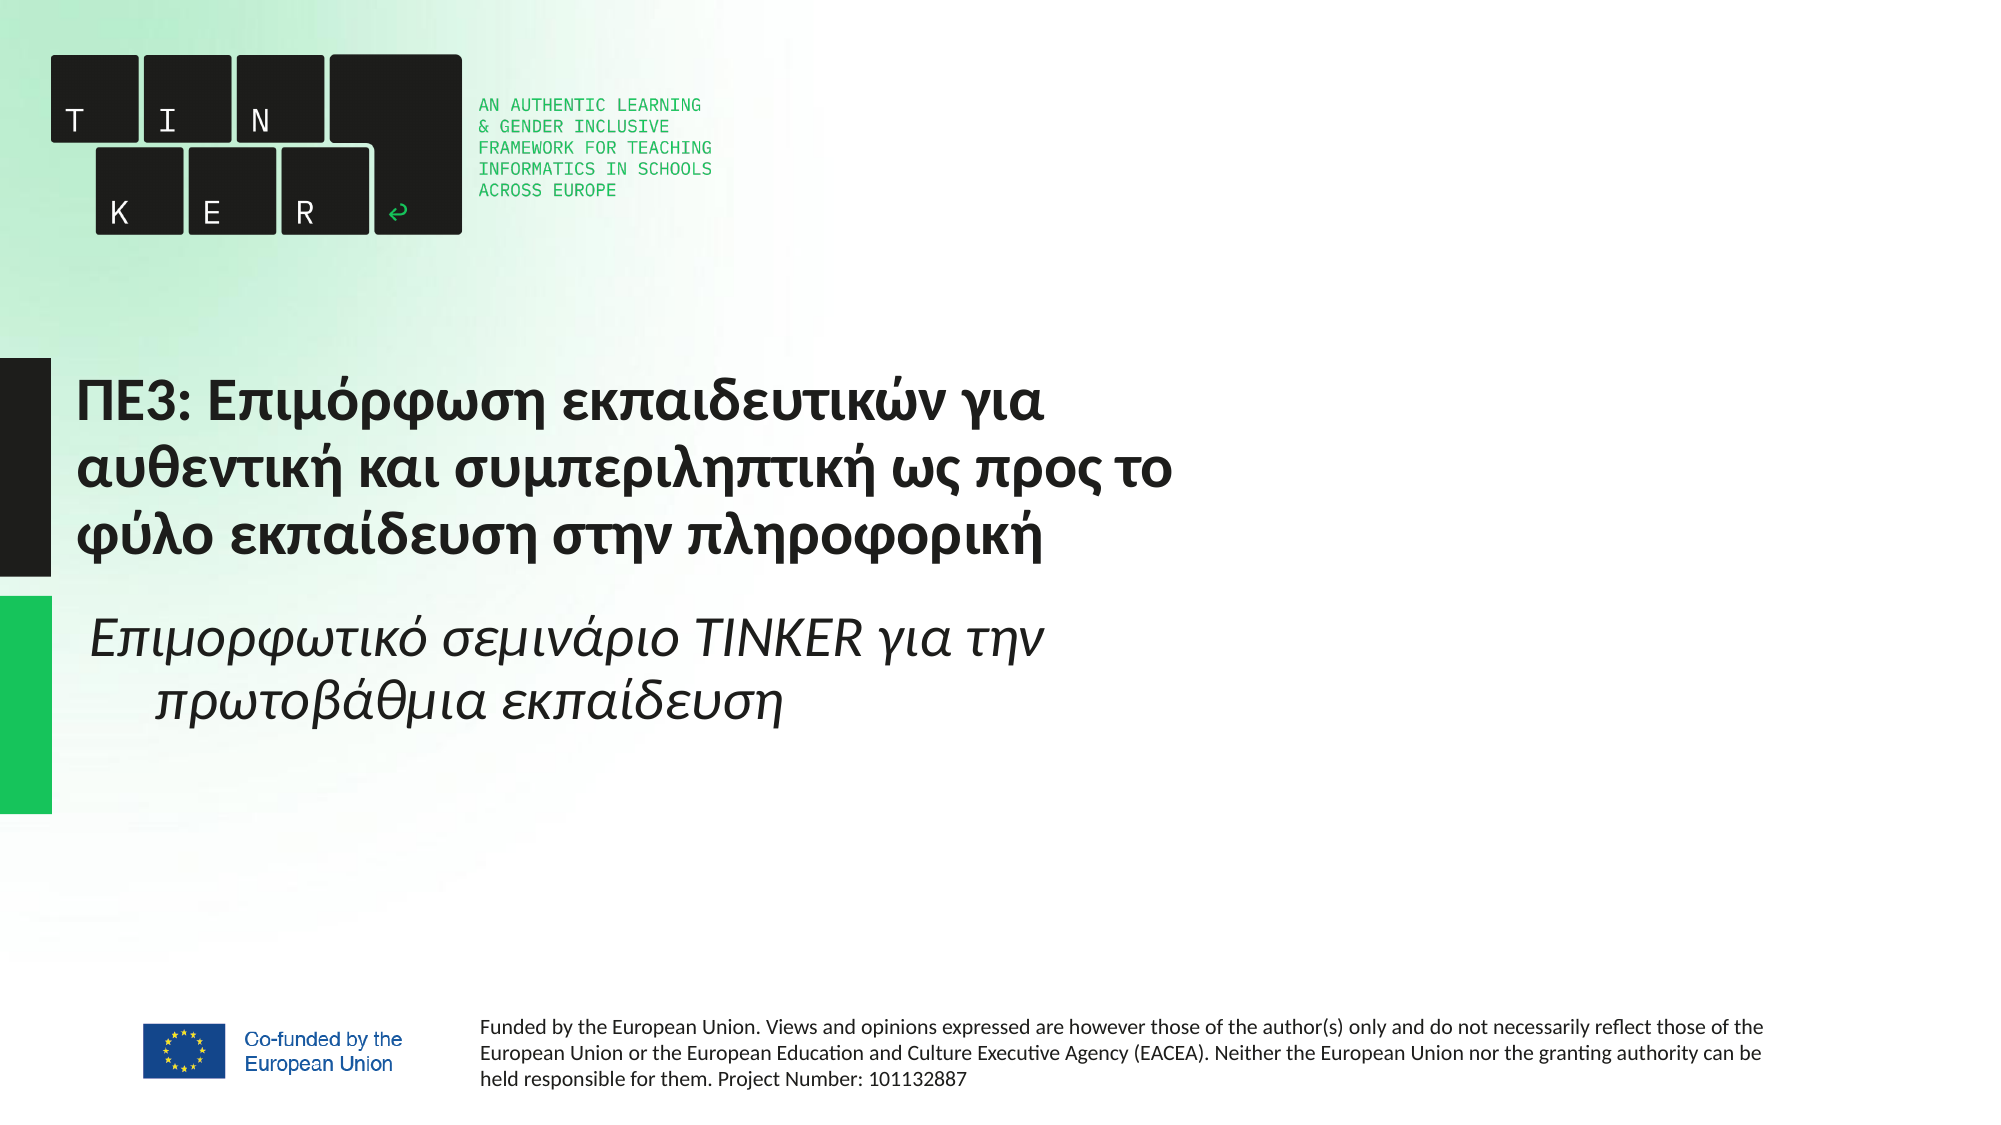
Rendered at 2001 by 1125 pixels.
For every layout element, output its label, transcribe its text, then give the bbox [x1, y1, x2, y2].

subtitle Επιμορφωτικό σεμινάριο TINKER για την πρωτοβάθμια εκπαίδευση [65, 599, 1197, 812]
picture [0, 0, 843, 1125]
title ΠΕ3: Επιμόρφωση εκπαιδευτικών για αυθεντική και συμπεριληπτική ως προς το φύλο εκπαίδευση στην πληροφορική [61, 358, 1196, 578]
